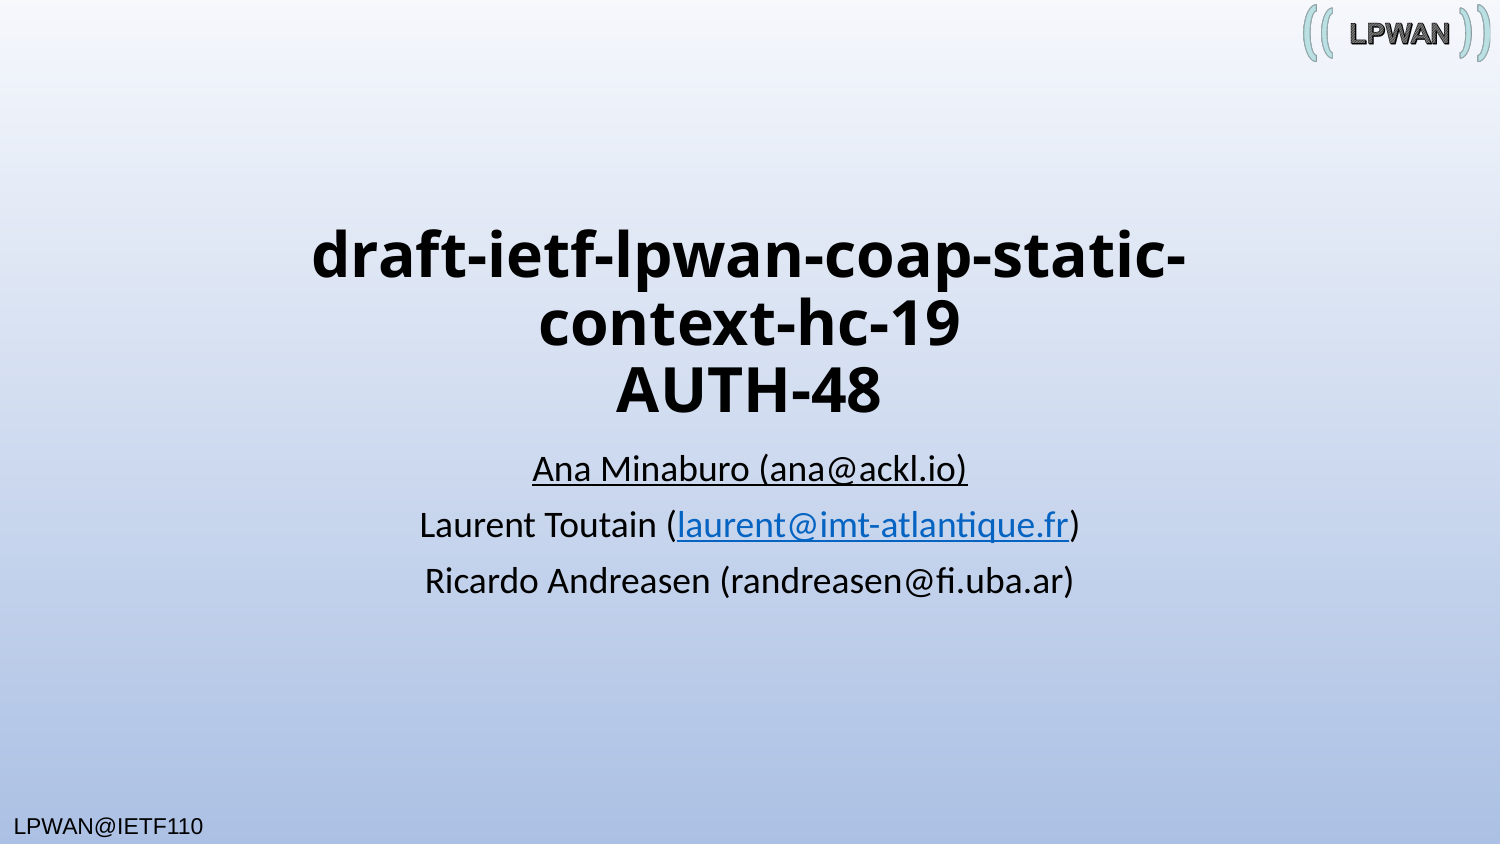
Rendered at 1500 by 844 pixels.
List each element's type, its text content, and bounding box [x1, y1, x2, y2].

picture [1303, 4, 1491, 62]
subtitle Ana Minaburo (ana@ackl.io) Laurent Toutain (laurent@imt-atlantique.fr) Ricardo Andreasen (randreasen@fi.uba.ar) [187, 443, 1313, 647]
title draft-ietf-lpwan-coap-static-context-hc-19 AUTH-48 [187, 138, 1313, 432]
